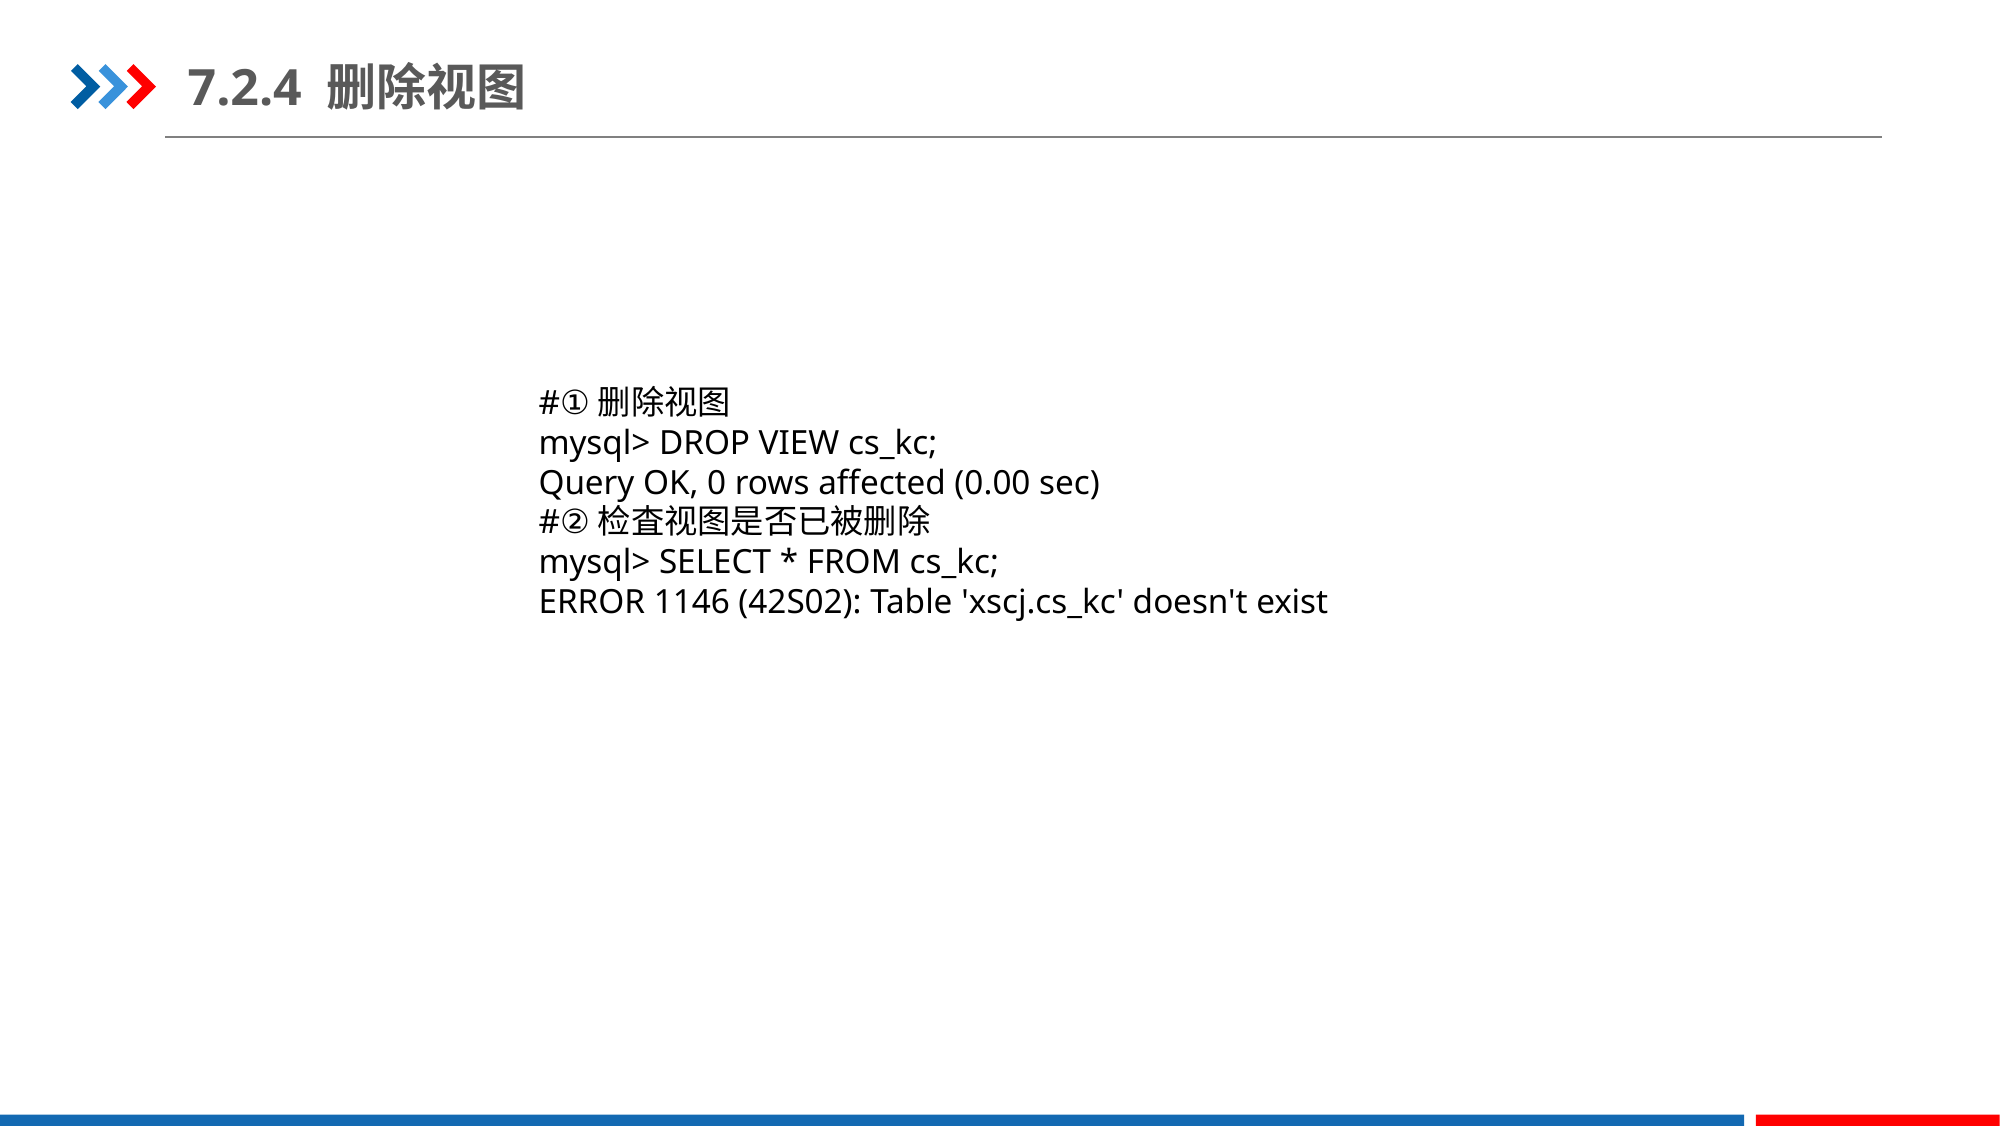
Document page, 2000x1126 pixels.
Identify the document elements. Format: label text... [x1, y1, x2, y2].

text_box #①删除视图 mysql> DROP VIEW cs_kc; Query OK, 0 rows affected (0.00 sec) #②检査视图是否已被删除 mysql> SELECT * FROM cs_kc; ERROR 1146 (42S02): Table 'xscj.cs_kc' doesn't exist [480, 373, 1518, 723]
text_box 7.2.4 删除视图 [187, 43, 827, 127]
